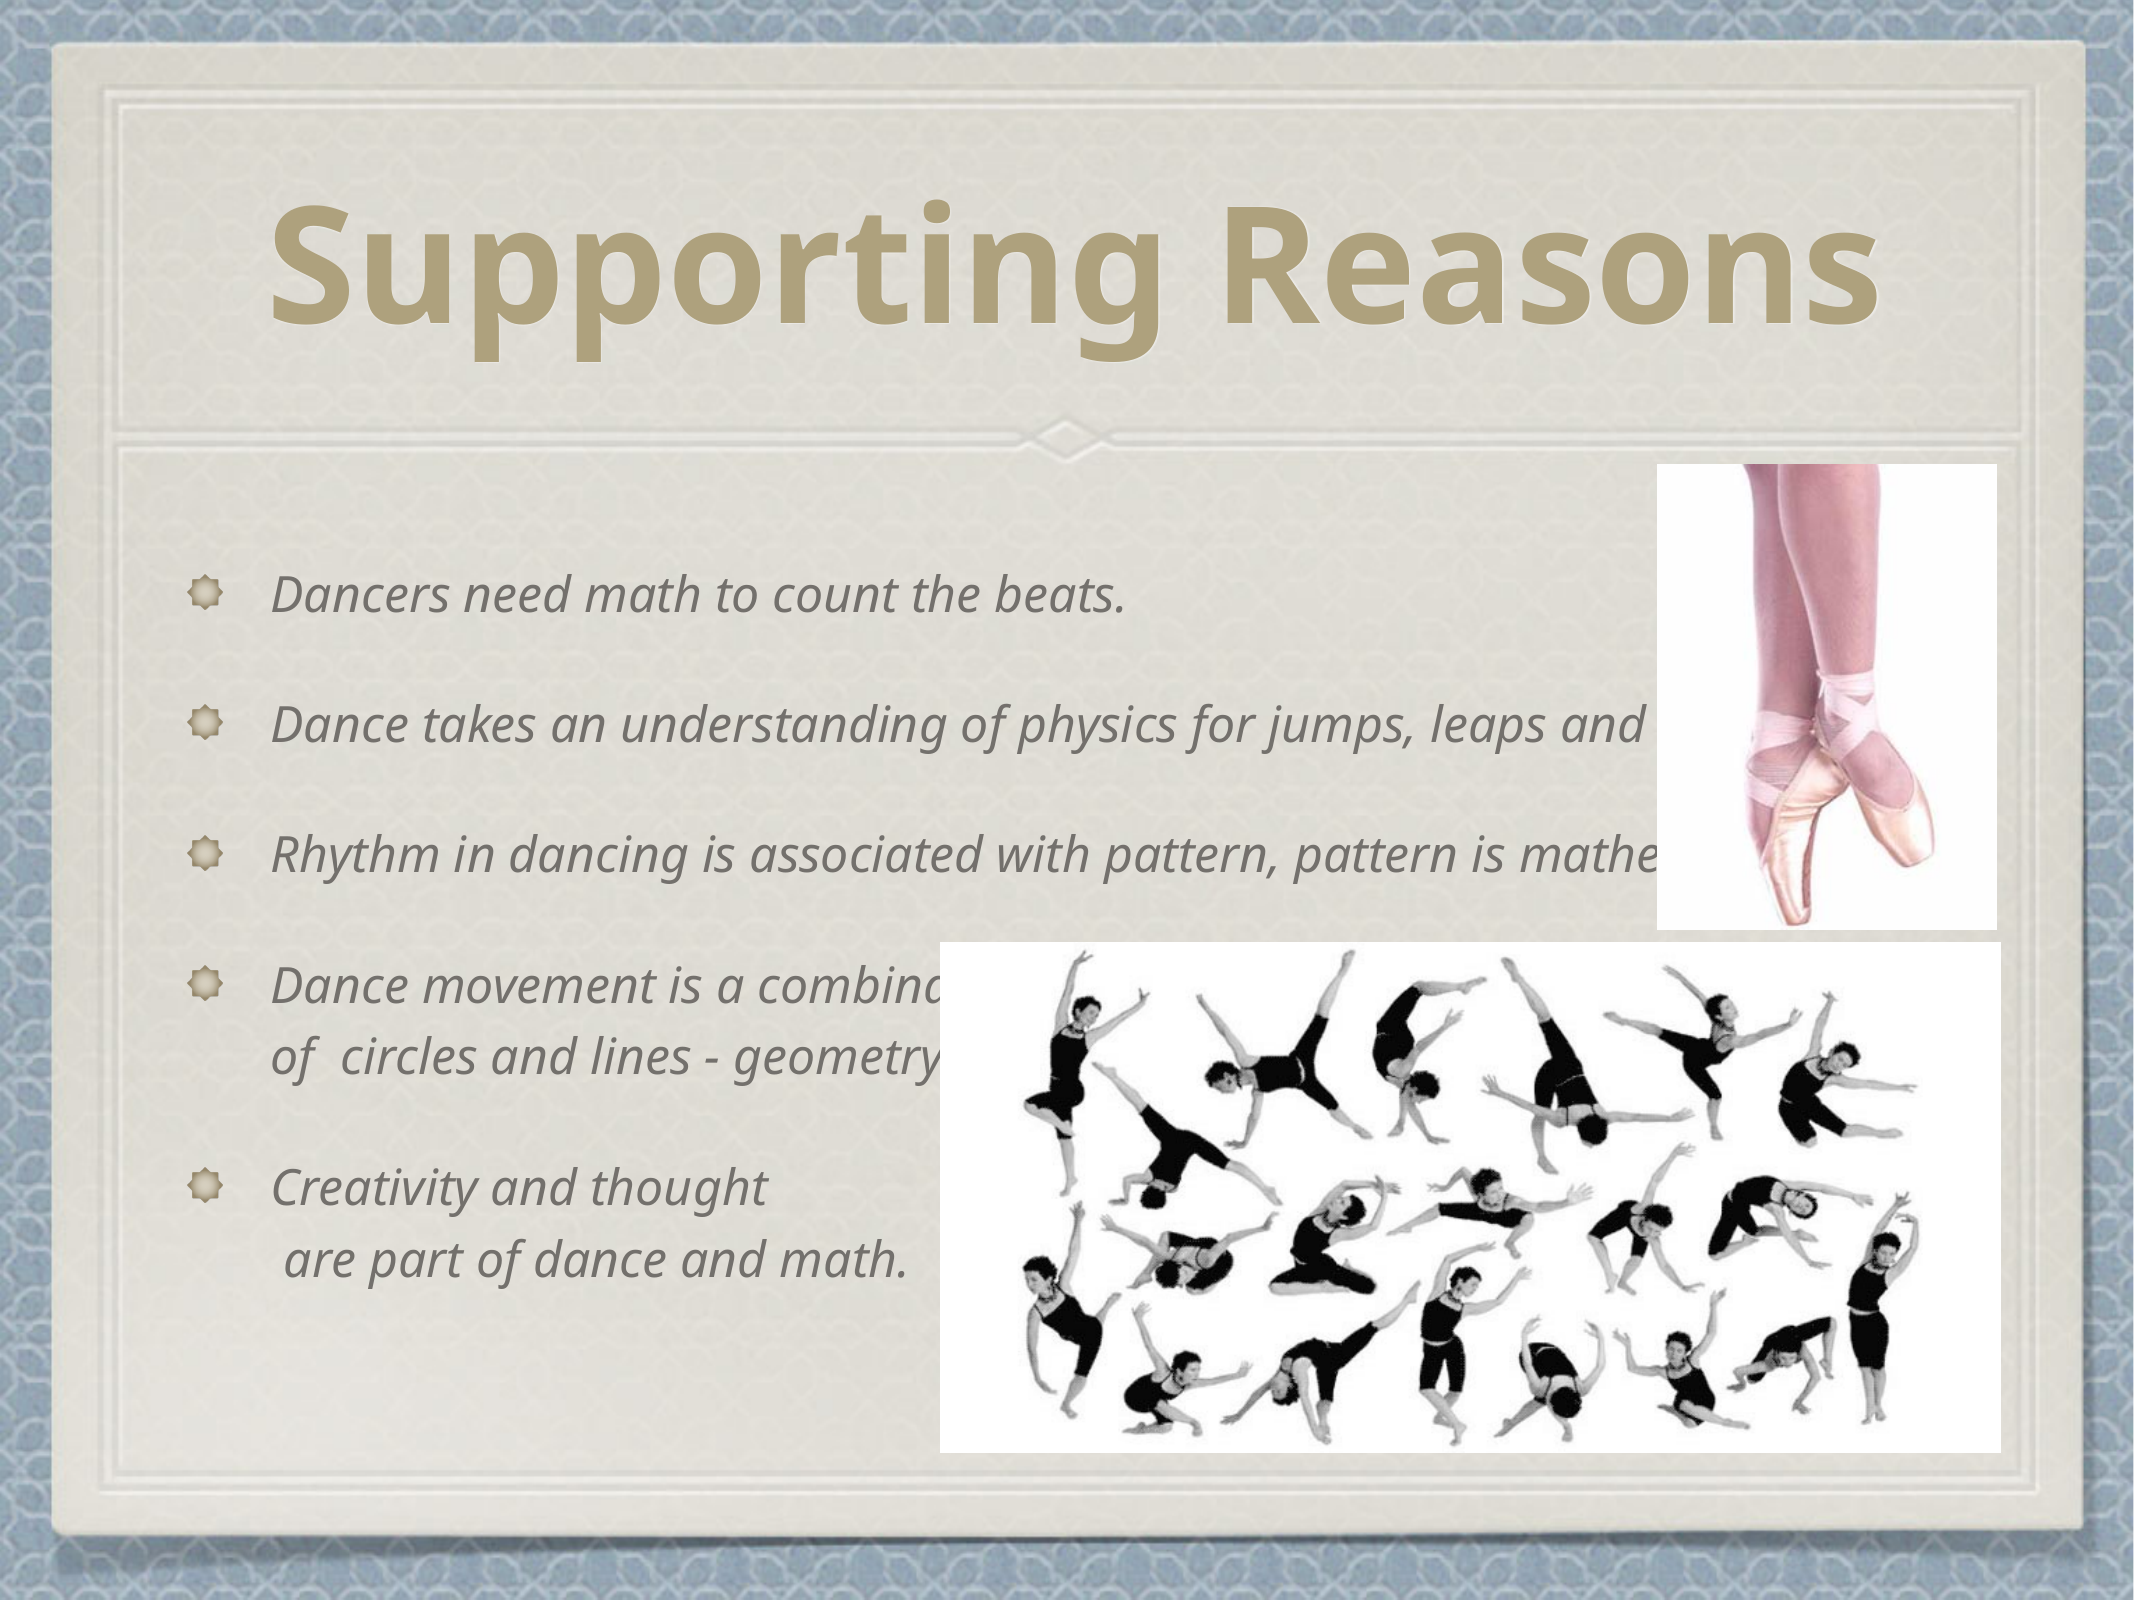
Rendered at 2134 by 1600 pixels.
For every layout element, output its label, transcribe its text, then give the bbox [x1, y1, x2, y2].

list Dancers need math to count the beats. Dance takes an understanding of physics for jumps, leaps and raises. Rhythm in dancing is associated with pattern, pattern is mathematical. Dance movement is a combination of circles and lines - geometry. Creativity and thought are part of dance and math. [178, 464, 1953, 1374]
title Supporting Reasons [216, 122, 1934, 395]
picture [0, 0, 2134, 1600]
